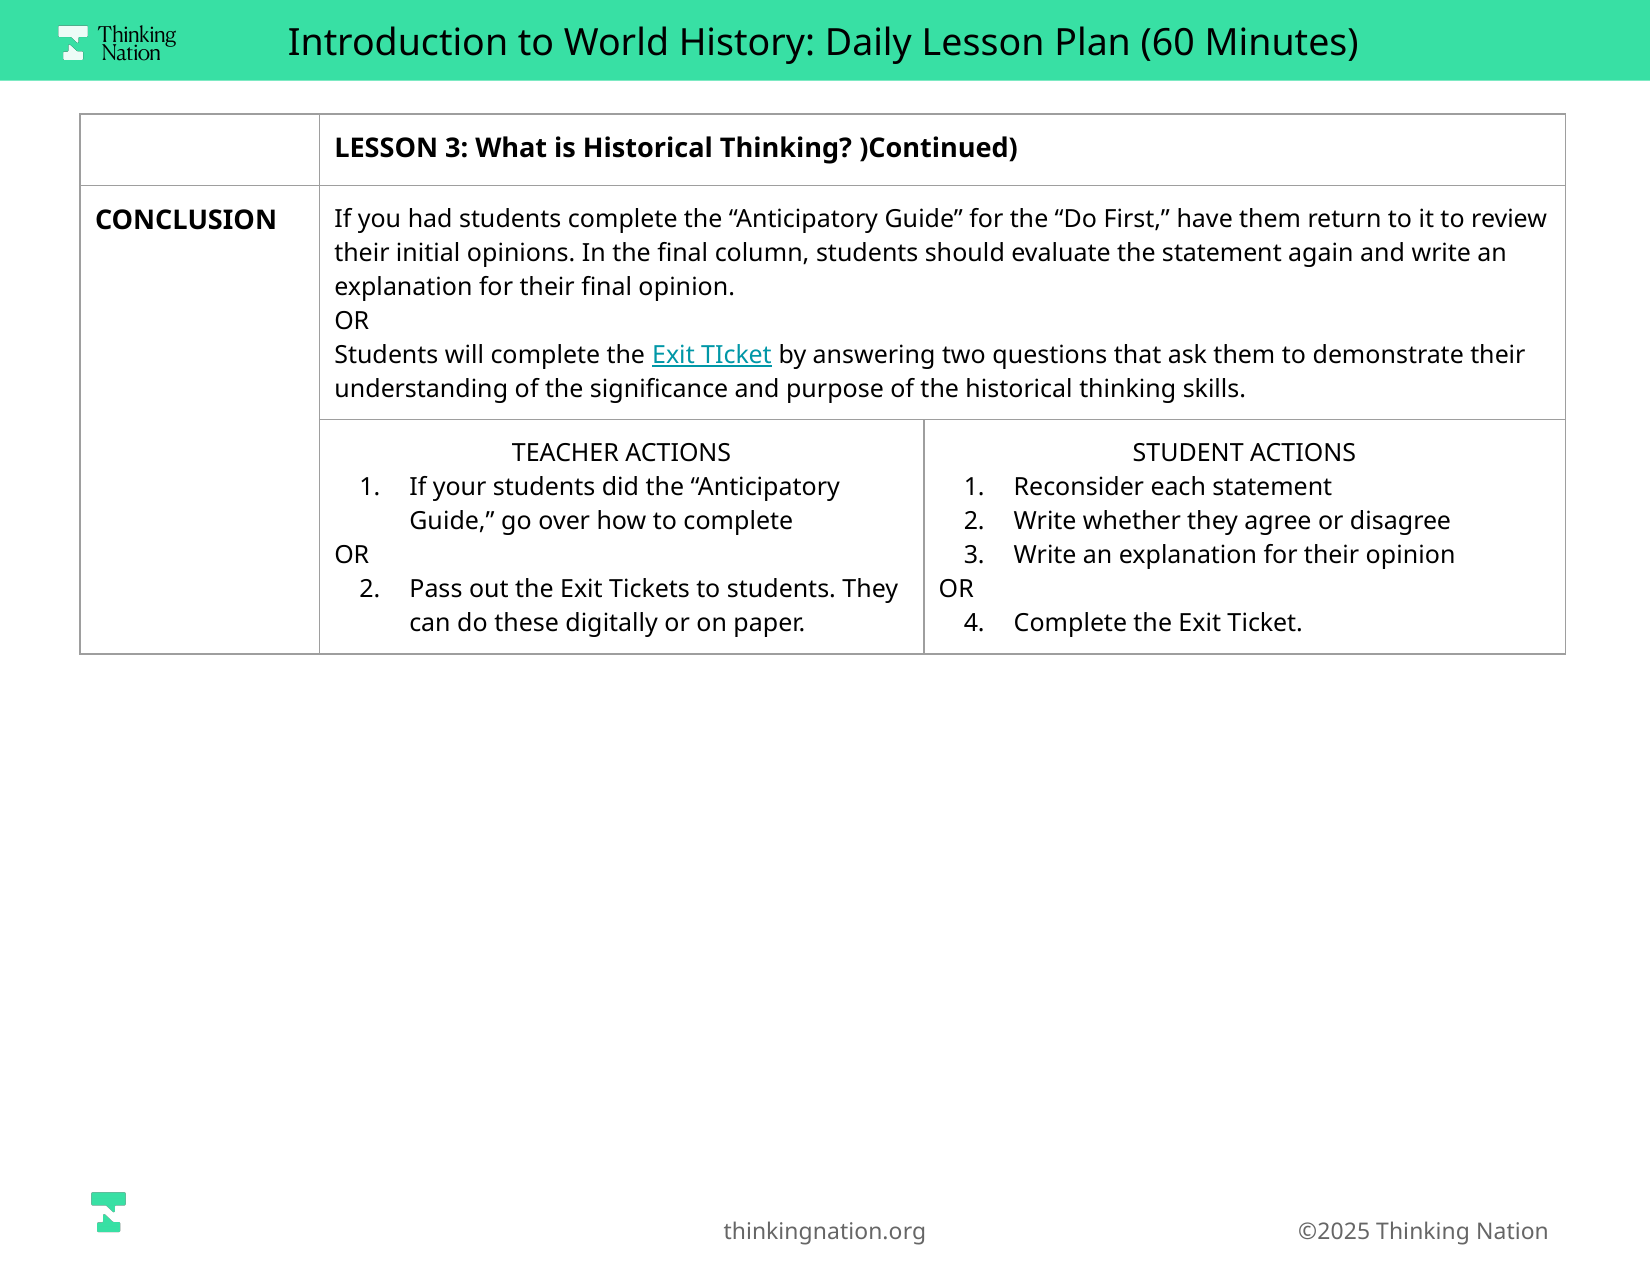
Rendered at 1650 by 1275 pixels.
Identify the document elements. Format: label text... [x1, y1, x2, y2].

table_cell STUDENT ACTIONS Reconsider each statement Write whether they agree or disagree Write an explanation for their opinion OR Complete the Exit Ticket. [925, 420, 1565, 653]
text_box Introduction to World History: Daily Lesson Plan (60 Minutes) [0, 0, 1650, 81]
table_cell TEACHER ACTIONS If your students did the “Anticipatory Guide,” go over how to complete OR Pass out the Exit Tickets to students. They can do these digitally or on paper. [320, 420, 923, 653]
table_header LESSON 3: What is Historical Thinking? )Continued) [320, 115, 1565, 185]
table_header [81, 115, 319, 185]
table_cell If you had students complete the “Anticipatory Guide” for the “Do First,” have them return to it to review their initial opinions. In the final column, students should evaluate the statement again and write an explanation for their final opinion. OR Students will complete the Exit TIcket by answering two questions that ask them to demonstrate their understanding of the significance and purpose of the historical thinking skills. [320, 186, 1565, 419]
text_box thinkingnation.org [629, 1200, 1021, 1240]
table_cell CONCLUSION [81, 186, 319, 653]
picture [80, 1184, 136, 1240]
text_box ©2025 Thinking Nation [1174, 1200, 1566, 1240]
picture [45, 14, 180, 71]
